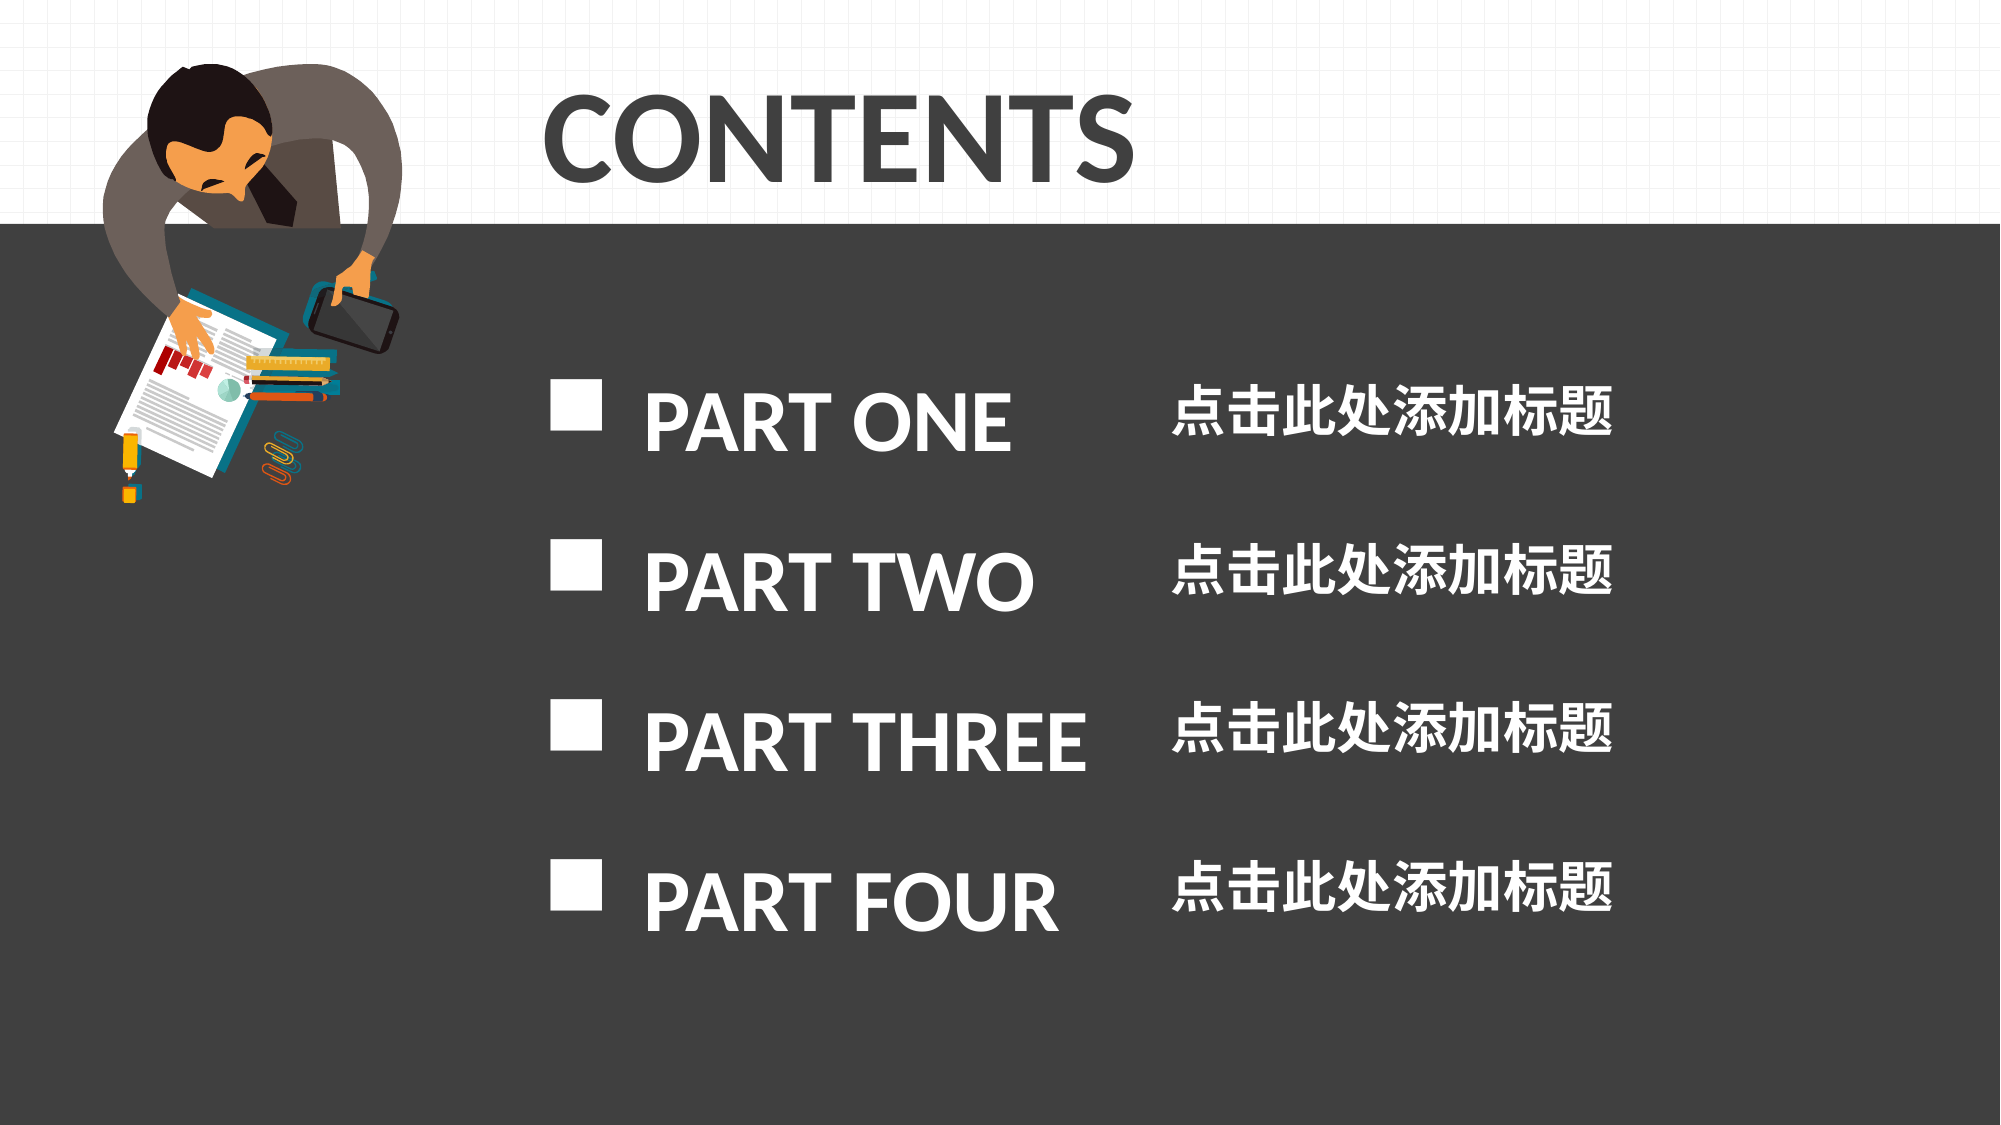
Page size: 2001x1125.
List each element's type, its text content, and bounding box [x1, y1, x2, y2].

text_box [102, 64, 403, 504]
text_box CONTENTS [528, 42, 1195, 217]
text_box PART ONE PART TWO PART THREE PART FOUR [529, 302, 1330, 957]
text_box 点击此处添加标题 [1155, 810, 1766, 926]
text_box 点击此处添加标题 [1155, 493, 1766, 609]
text_box 点击此处添加标题 [1155, 335, 1766, 451]
text_box 点击此处添加标题 [1155, 652, 1766, 768]
